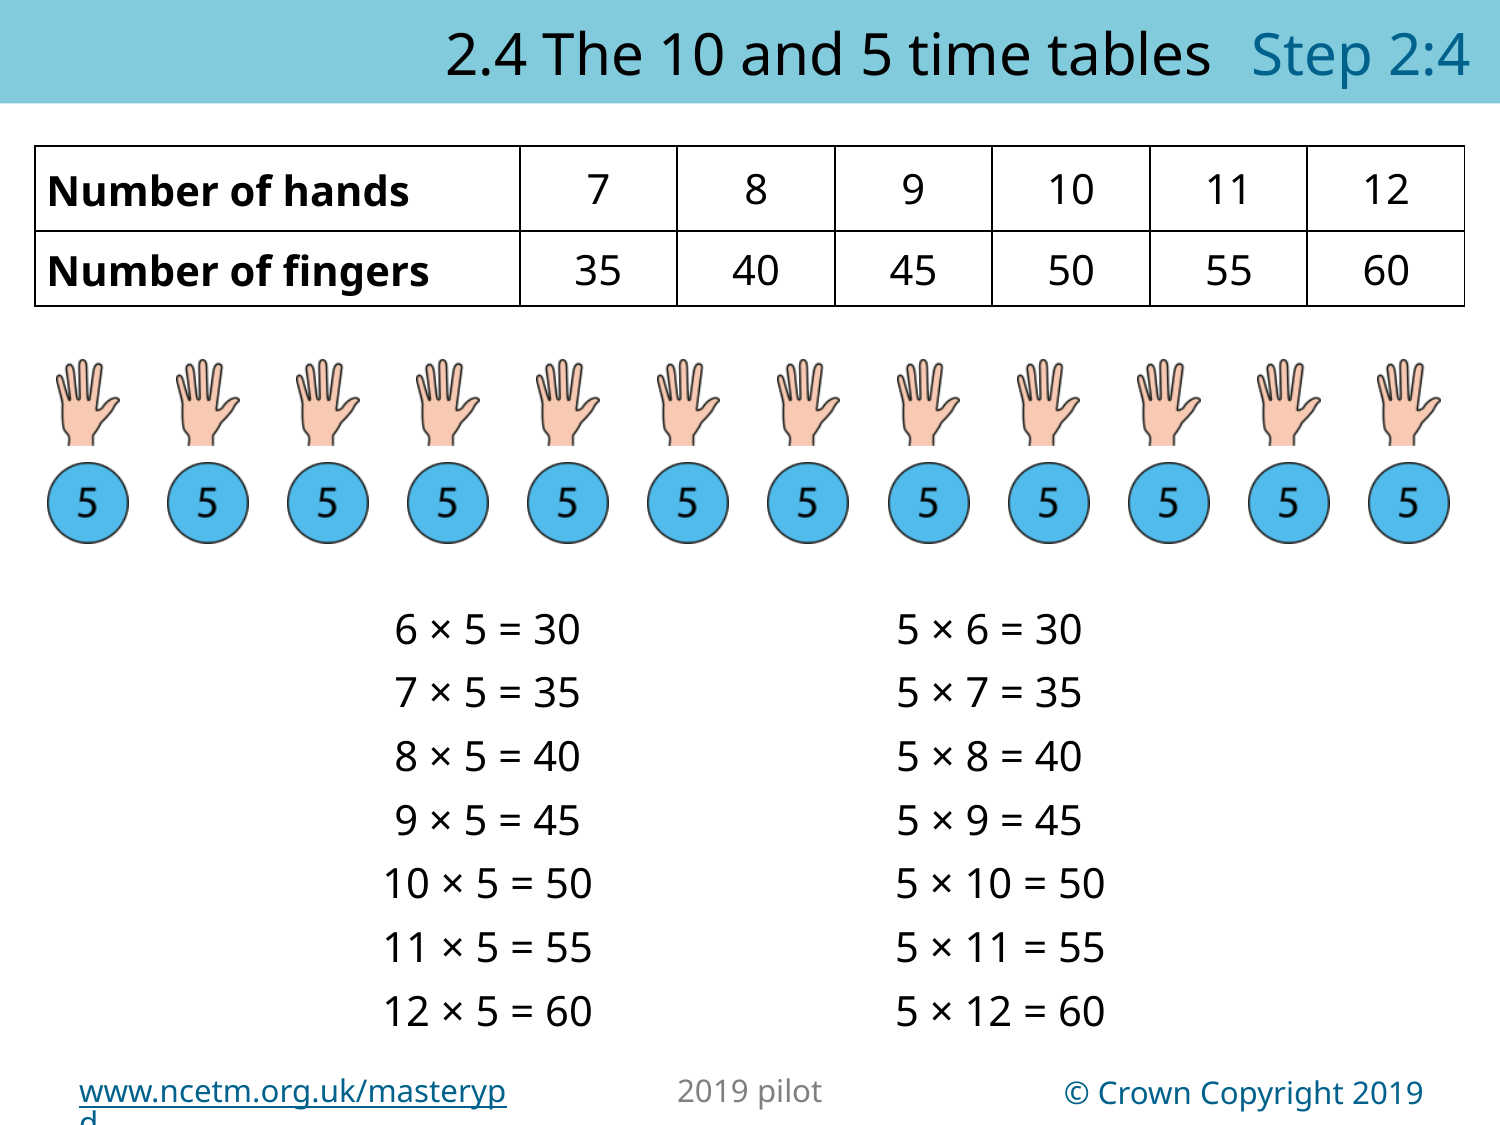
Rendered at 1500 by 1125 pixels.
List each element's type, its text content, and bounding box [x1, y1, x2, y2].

table_header [993, 147, 1149, 230]
text_box 11 × 5 = 55 [367, 913, 609, 977]
text_box 50 [1032, 235, 1111, 301]
text_box 10 × 5 = 50 [367, 849, 609, 913]
text_box 10 [1032, 155, 1111, 221]
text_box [1368, 359, 1450, 545]
list 2.4 The 10 and 5 time tables Step 2:4 [0, 0, 1500, 104]
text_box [1007, 359, 1090, 545]
table_cell [993, 232, 1149, 305]
table_header [836, 147, 991, 230]
table_cell Number of fingers [36, 232, 519, 305]
text_box 12 × 5 = 60 [367, 977, 609, 1043]
text_box 5 × 9 = 45 [880, 786, 1099, 849]
table_header [1151, 147, 1306, 230]
text_box 5 × 6 = 30 [880, 595, 1099, 661]
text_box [767, 359, 850, 545]
text_box 8 × 5 = 40 [379, 722, 597, 786]
table_cell [1151, 232, 1306, 305]
table_cell [678, 232, 834, 305]
table_cell [836, 232, 991, 305]
text_box 5 × 10 = 50 [880, 849, 1122, 913]
text_box 5 × 11 = 55 [880, 913, 1122, 977]
text_box 8 [729, 155, 784, 221]
table_cell [1308, 232, 1464, 305]
text_box 11 [1189, 155, 1268, 221]
text_box 40 [716, 235, 795, 301]
text_box 5 × 8 = 40 [880, 722, 1099, 786]
text_box 6 × 5 = 30 [379, 595, 597, 661]
text_box 55 [1190, 235, 1269, 301]
text_box 9 × 5 = 45 [379, 786, 597, 849]
text_box 45 [874, 235, 953, 301]
text_box 9 [886, 155, 941, 221]
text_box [887, 359, 970, 545]
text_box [1127, 359, 1210, 545]
table_header [678, 147, 834, 230]
text_box 5 × 12 = 60 [880, 977, 1122, 1043]
text_box 60 [1347, 235, 1426, 301]
text_box 35 [559, 235, 638, 301]
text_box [1248, 359, 1330, 545]
table_header Number of hands [36, 147, 519, 230]
text_box 7 [571, 155, 626, 221]
text_box 5 × 7 = 35 [880, 661, 1099, 722]
text_box 7 × 5 = 35 [379, 661, 597, 722]
table_header [521, 147, 676, 230]
table_cell [521, 232, 676, 305]
table_header [1308, 147, 1464, 230]
text_box 12 [1346, 155, 1425, 221]
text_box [47, 359, 730, 545]
